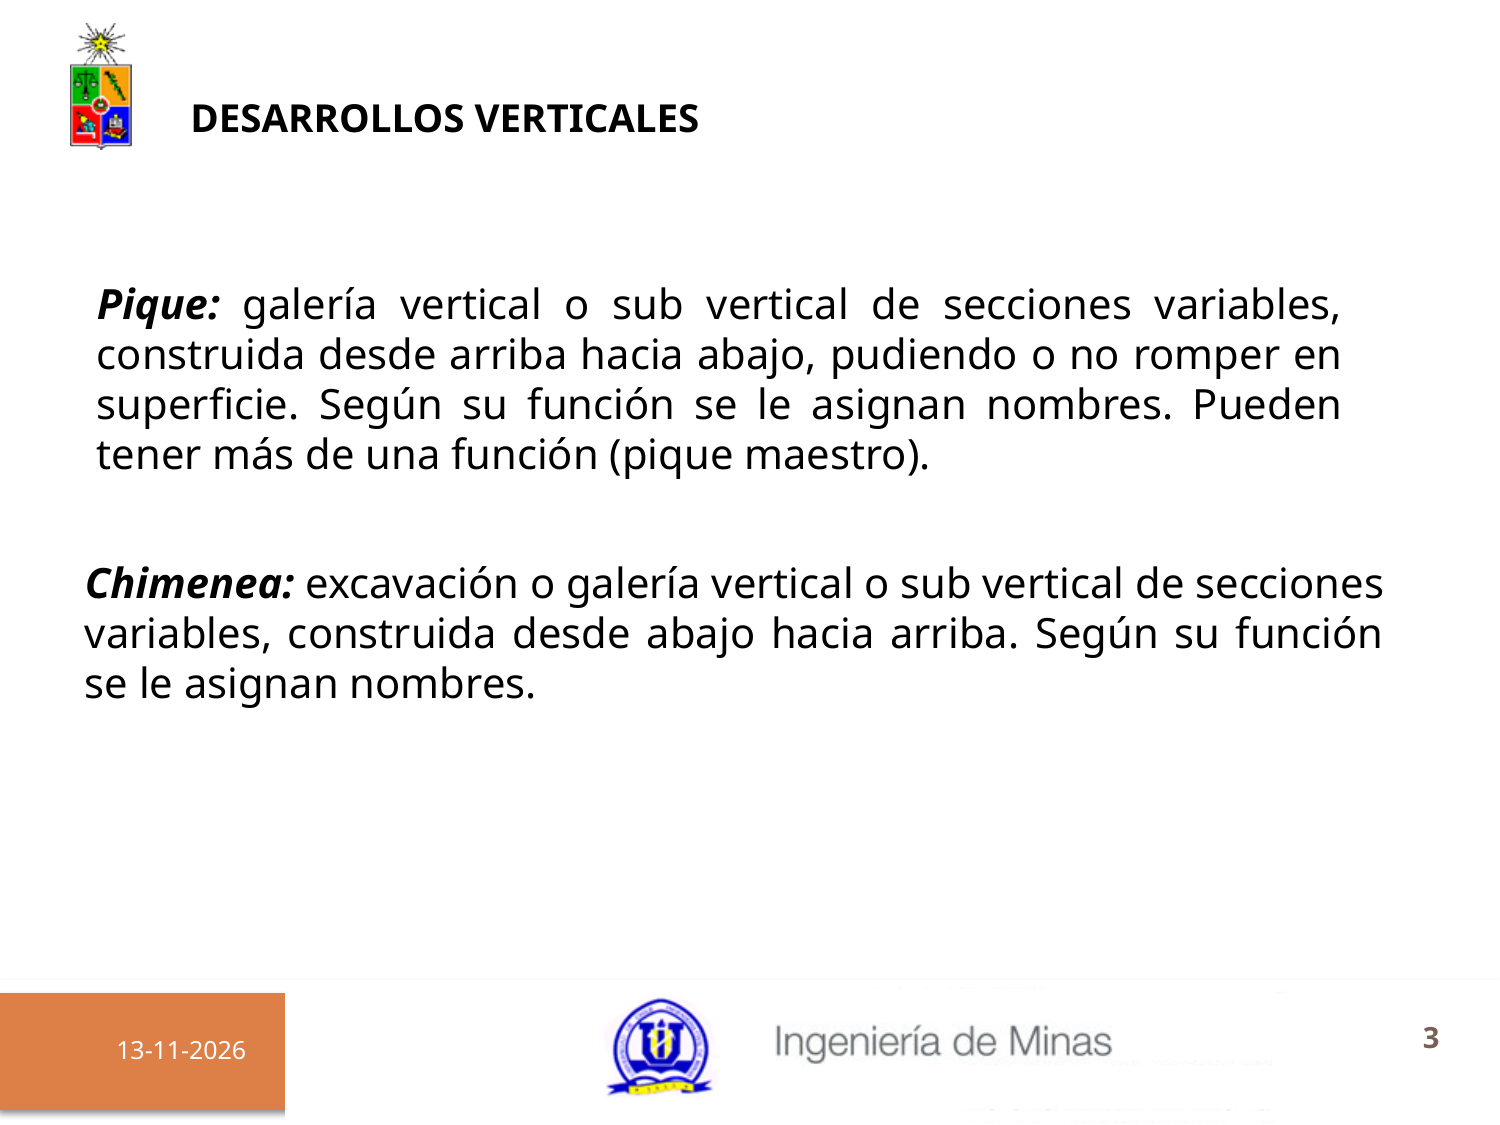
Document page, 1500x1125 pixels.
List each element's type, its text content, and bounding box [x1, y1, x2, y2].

picture [285, 980, 1500, 1125]
text_box Chimenea: excavación o galería vertical o sub vertical de secciones variables, construida desde abajo hacia arriba. Según su función se le asignan nombres. [70, 549, 1400, 715]
picture [69, 23, 132, 151]
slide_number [12, 995, 279, 1108]
text_box Pique: galería vertical o sub vertical de secciones variables, construida desde arriba hacia abajo, pudiendo o no romper en superficie. Según su función se le asignan nombres. Pueden tener más de una función (pique maestro). [82, 270, 1358, 486]
text_box Desarrollos verticales [175, 81, 715, 148]
